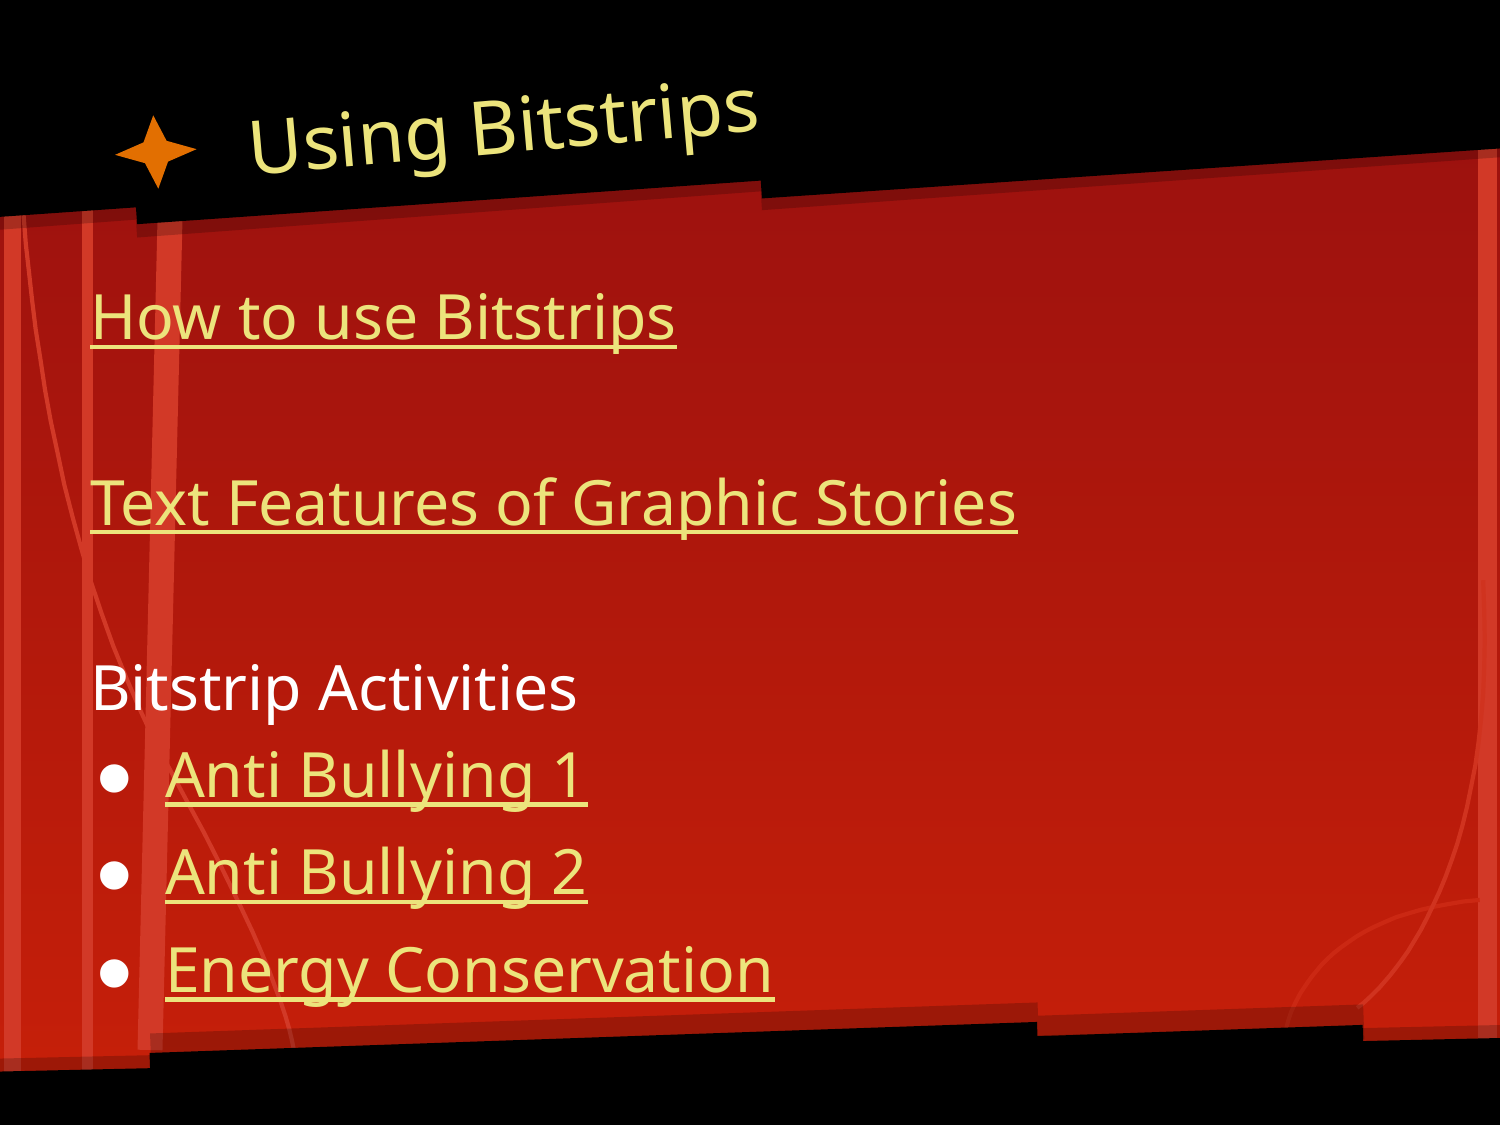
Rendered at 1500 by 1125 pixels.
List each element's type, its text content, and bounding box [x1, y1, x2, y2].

title Using Bitstrips [186, 0, 1500, 259]
list How to use Bitstrips Text Features of Graphic Stories Bitstrip Activities Anti Bullying 1 Anti Bullying 2 Energy Conservation [75, 262, 1425, 1030]
